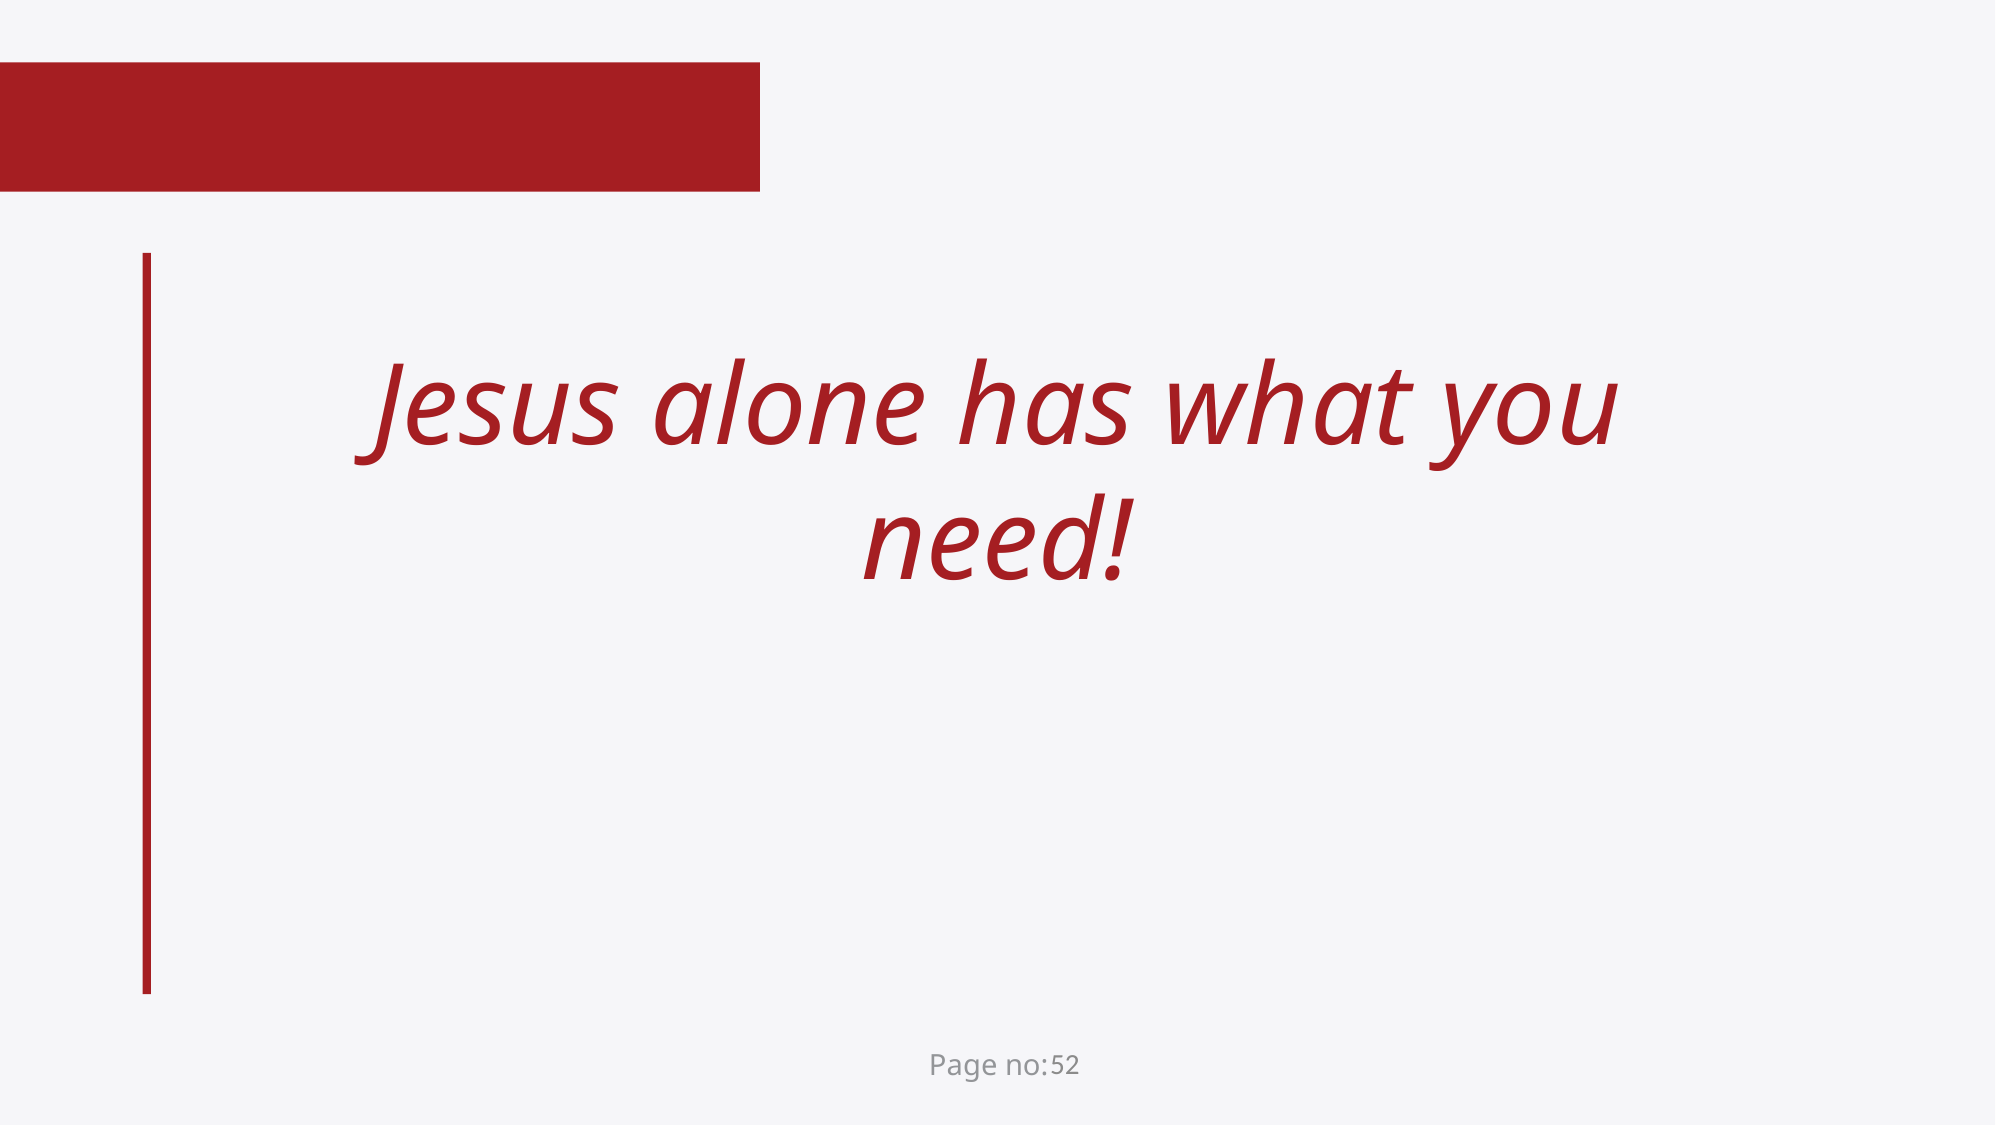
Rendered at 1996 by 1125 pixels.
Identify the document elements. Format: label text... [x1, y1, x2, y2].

text_box Jesus alone has what you need! [272, 324, 1723, 610]
